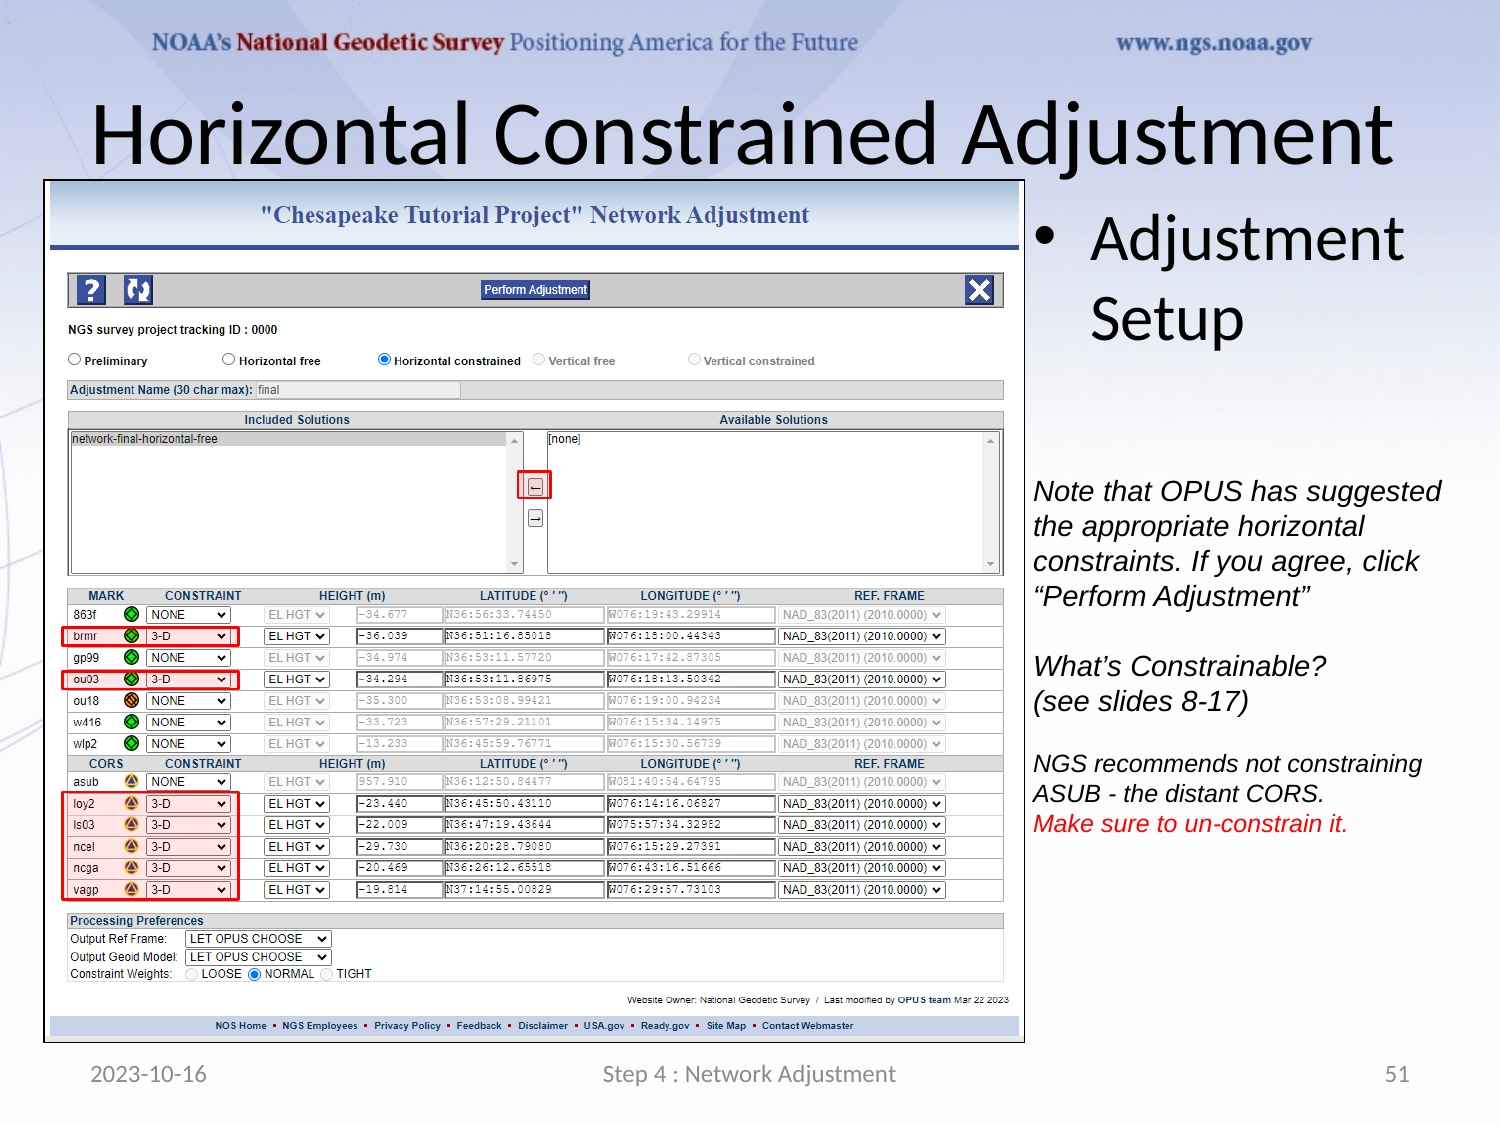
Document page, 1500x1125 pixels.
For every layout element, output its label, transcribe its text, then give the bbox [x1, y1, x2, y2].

text_box NGS recommends not constraining ASUB - the distant CORS. Make sure to un-constrain it. [1029, 740, 1482, 846]
text_box Note that OPUS has suggested the appropriate horizontal constraints. If you agree, click “Perform Adjustment” What’s Constrainable? (see slides 8-17) [1029, 465, 1482, 725]
title Horizontal Constrained Adjustment [74, 74, 1426, 181]
slide_number 51 [1074, 1042, 1425, 1103]
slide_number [75, 1052, 425, 1103]
list Adjustment Setup [1029, 186, 1426, 365]
picture [0, 0, 1500, 1125]
footer Step 4 : Network Adjustment [512, 1052, 988, 1103]
